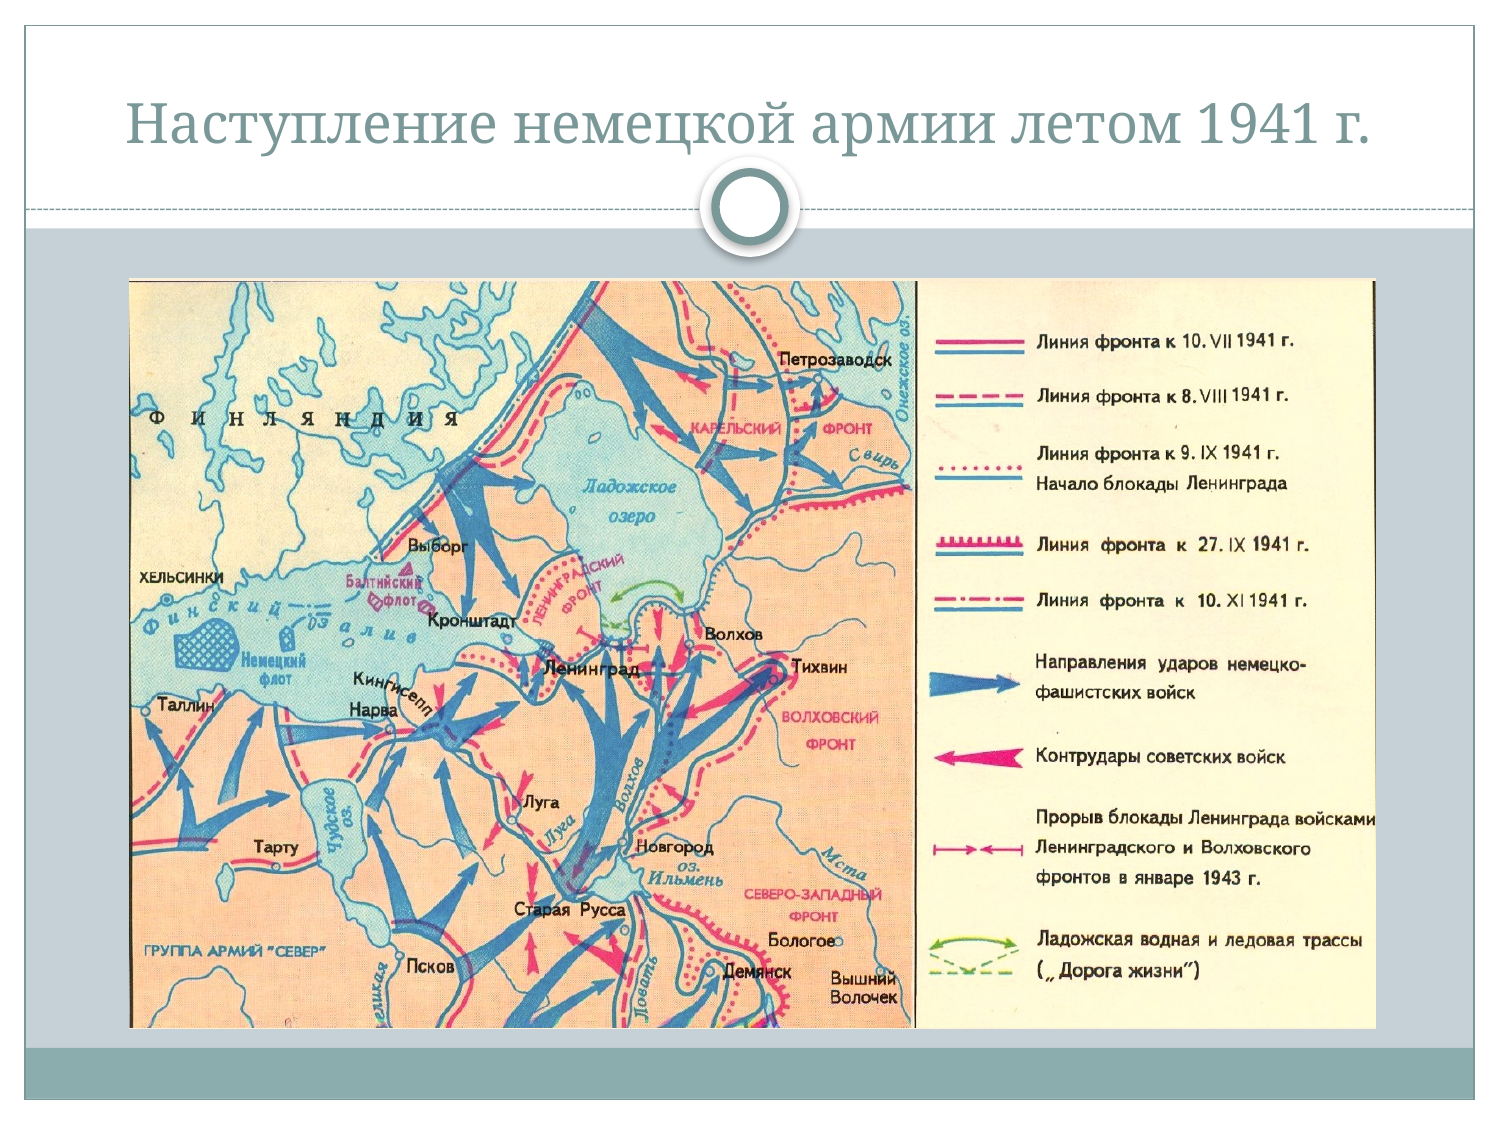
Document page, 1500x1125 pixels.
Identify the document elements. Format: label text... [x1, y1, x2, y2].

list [129, 278, 1377, 1030]
title Наступление немецкой армии летом 1941 г. [49, 37, 1450, 162]
